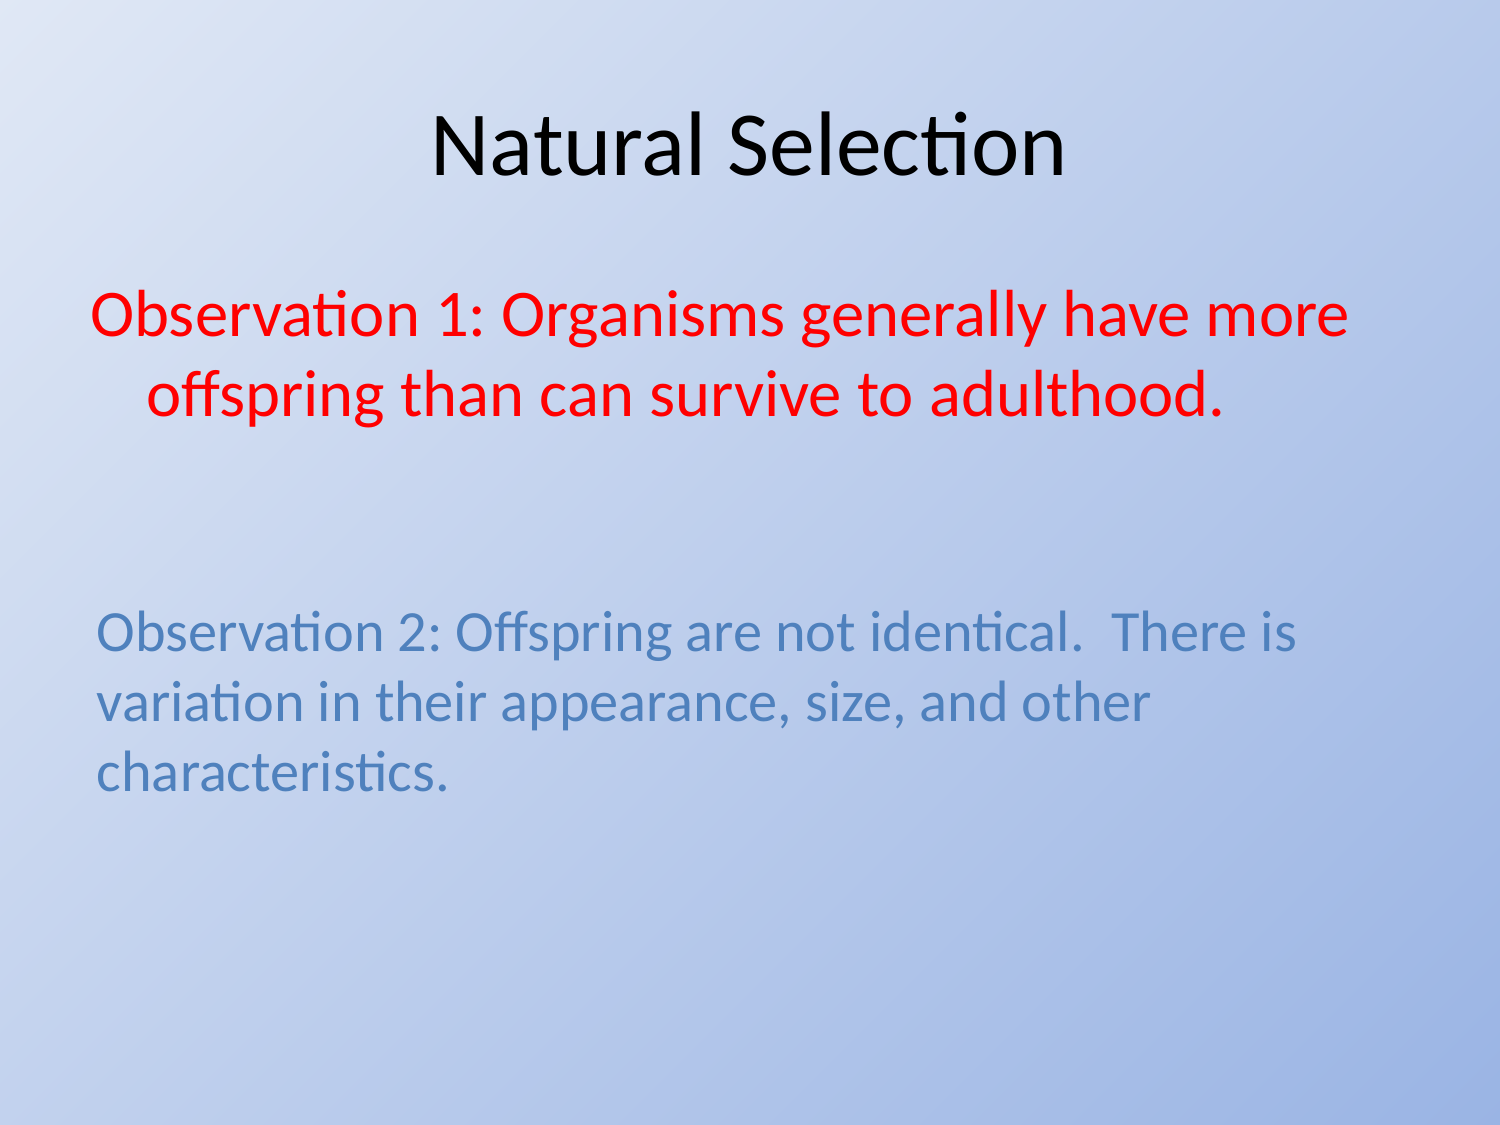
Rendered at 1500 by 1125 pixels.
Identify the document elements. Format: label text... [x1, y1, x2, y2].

text_box Observation 2: Offspring are not identical. There is variation in their appearance, size, and other characteristics. [82, 585, 1383, 811]
list Observation 1: Organisms generally have more offspring than can survive to adulthood. [75, 262, 1425, 481]
title Natural Selection [75, 45, 1425, 233]
